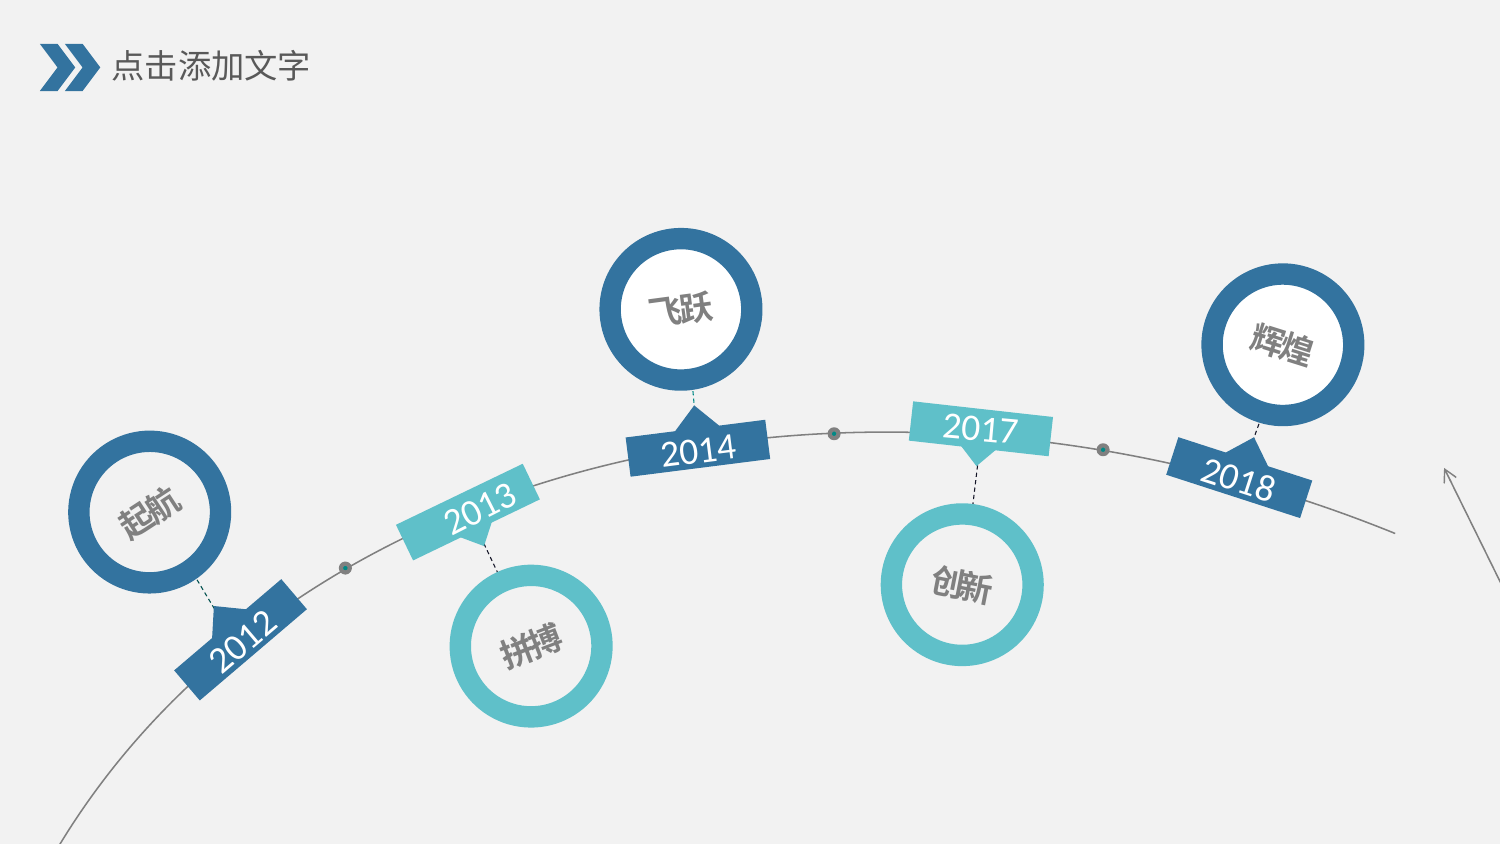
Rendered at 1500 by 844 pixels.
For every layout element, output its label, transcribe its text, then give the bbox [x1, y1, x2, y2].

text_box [400, 491, 542, 550]
text_box 辉煌 [1212, 274, 1354, 416]
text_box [1172, 435, 1314, 499]
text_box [908, 396, 1051, 467]
text_box 飞跃 [610, 238, 752, 381]
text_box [162, 599, 304, 663]
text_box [625, 405, 768, 469]
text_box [0, 429, 1500, 844]
